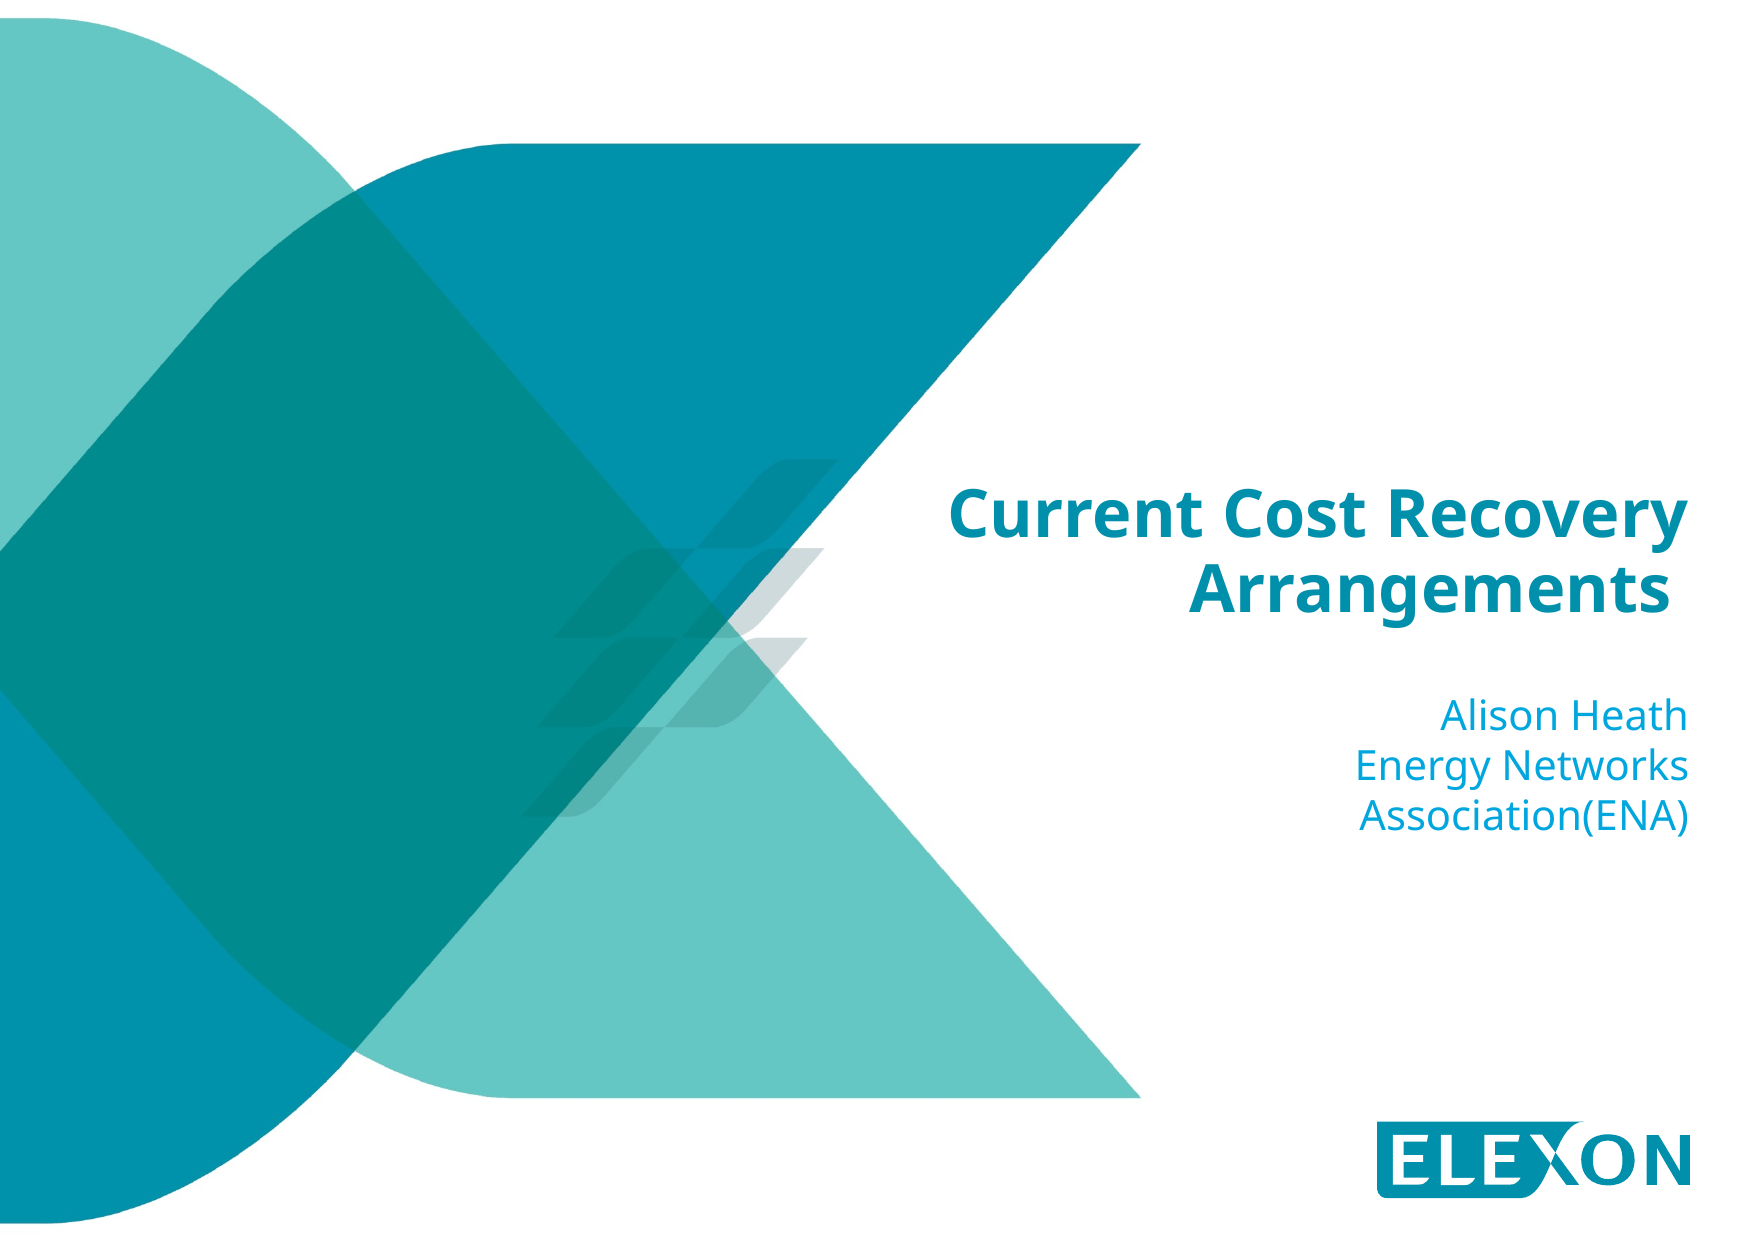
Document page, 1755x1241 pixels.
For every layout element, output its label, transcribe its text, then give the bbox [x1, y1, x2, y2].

title Current Cost Recovery Arrangements [860, 476, 1689, 631]
list Alison Heath Energy Networks Association(ENA) [1039, 688, 1690, 795]
picture [0, 0, 1174, 1241]
